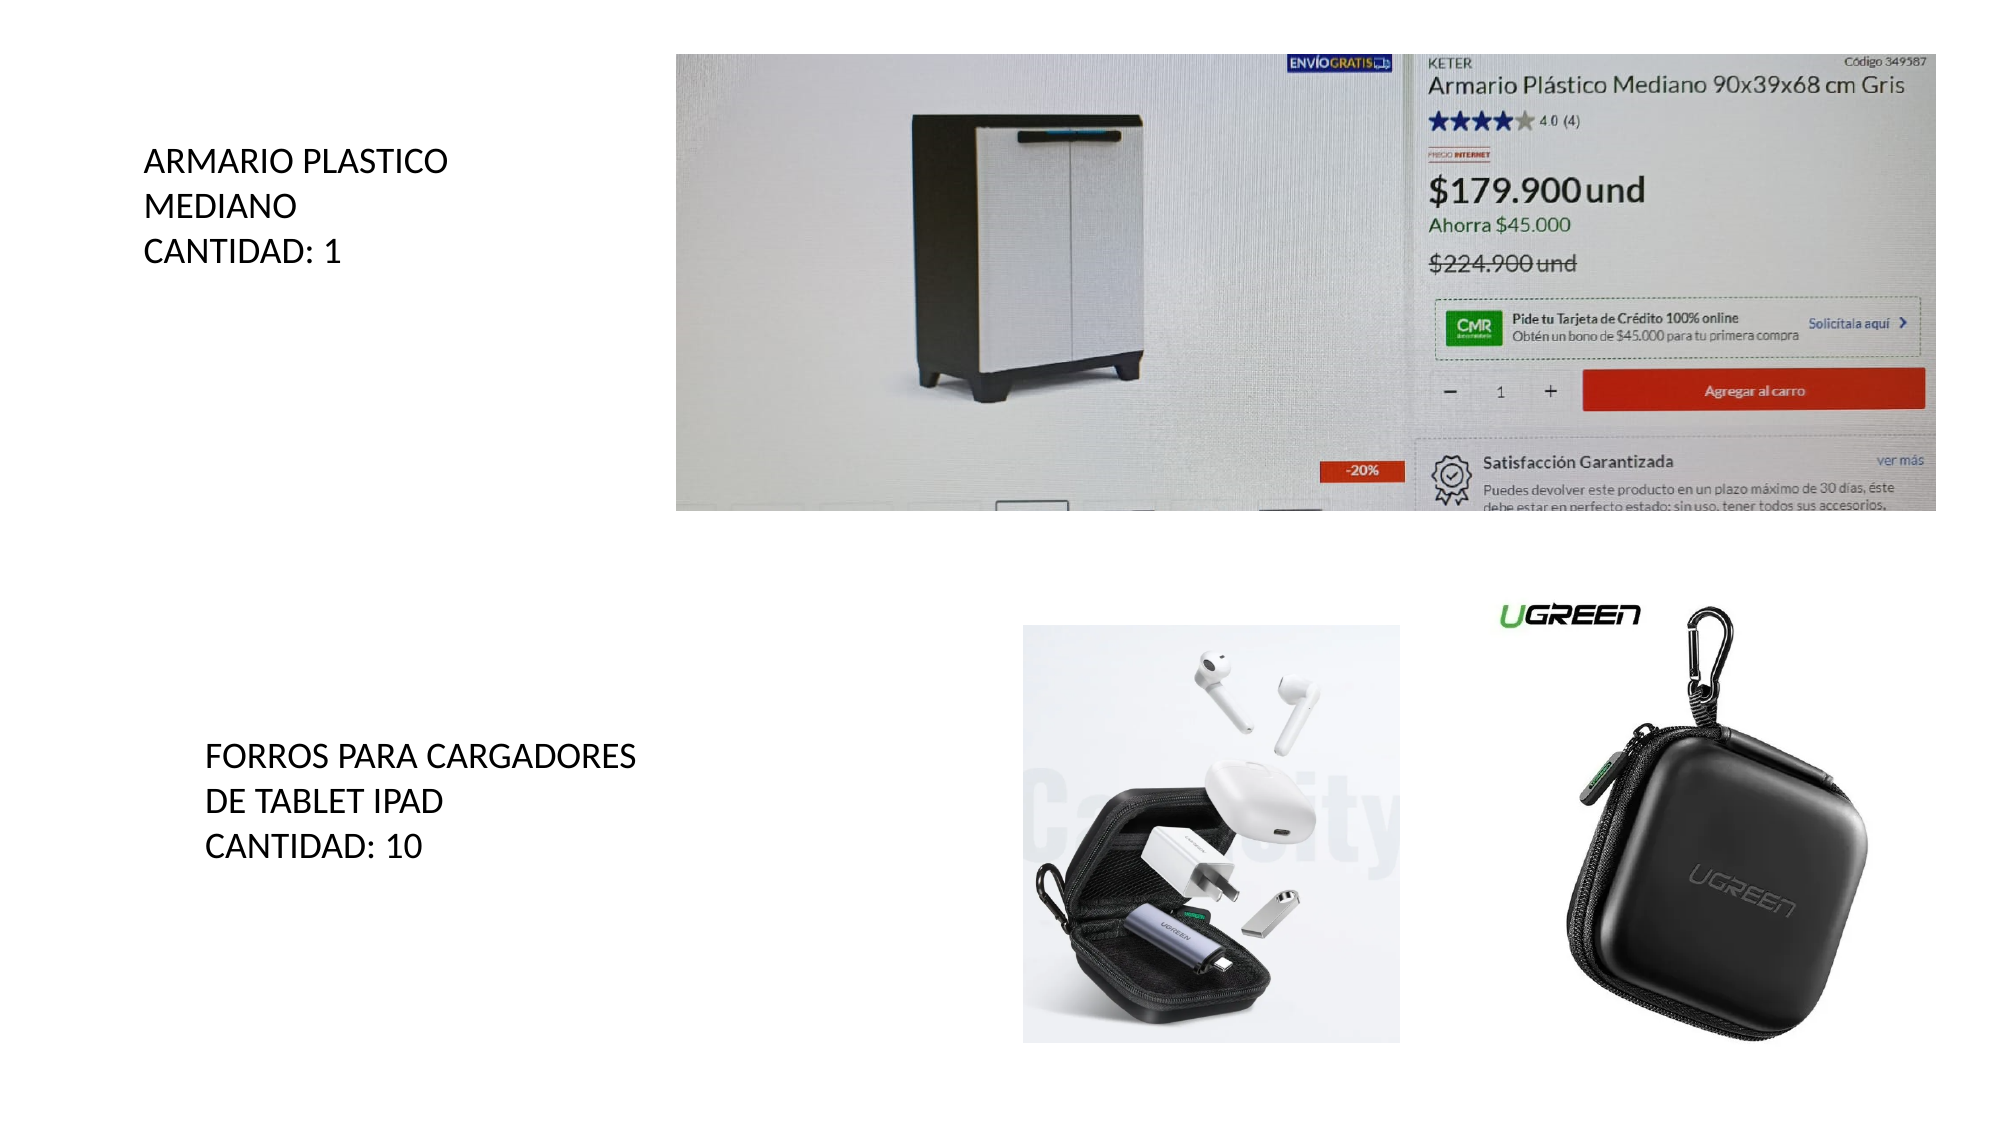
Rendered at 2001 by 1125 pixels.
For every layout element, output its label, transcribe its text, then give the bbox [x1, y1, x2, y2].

picture [1023, 625, 1400, 1043]
picture [1477, 583, 1874, 1053]
picture [676, 54, 1936, 511]
text_box FORROS PARA CARGADORES DE TABLET IPAD CANTIDAD: 10 [190, 724, 653, 874]
text_box ARMARIO PLASTICO MEDIANO CANTIDAD: 1 [128, 128, 592, 279]
